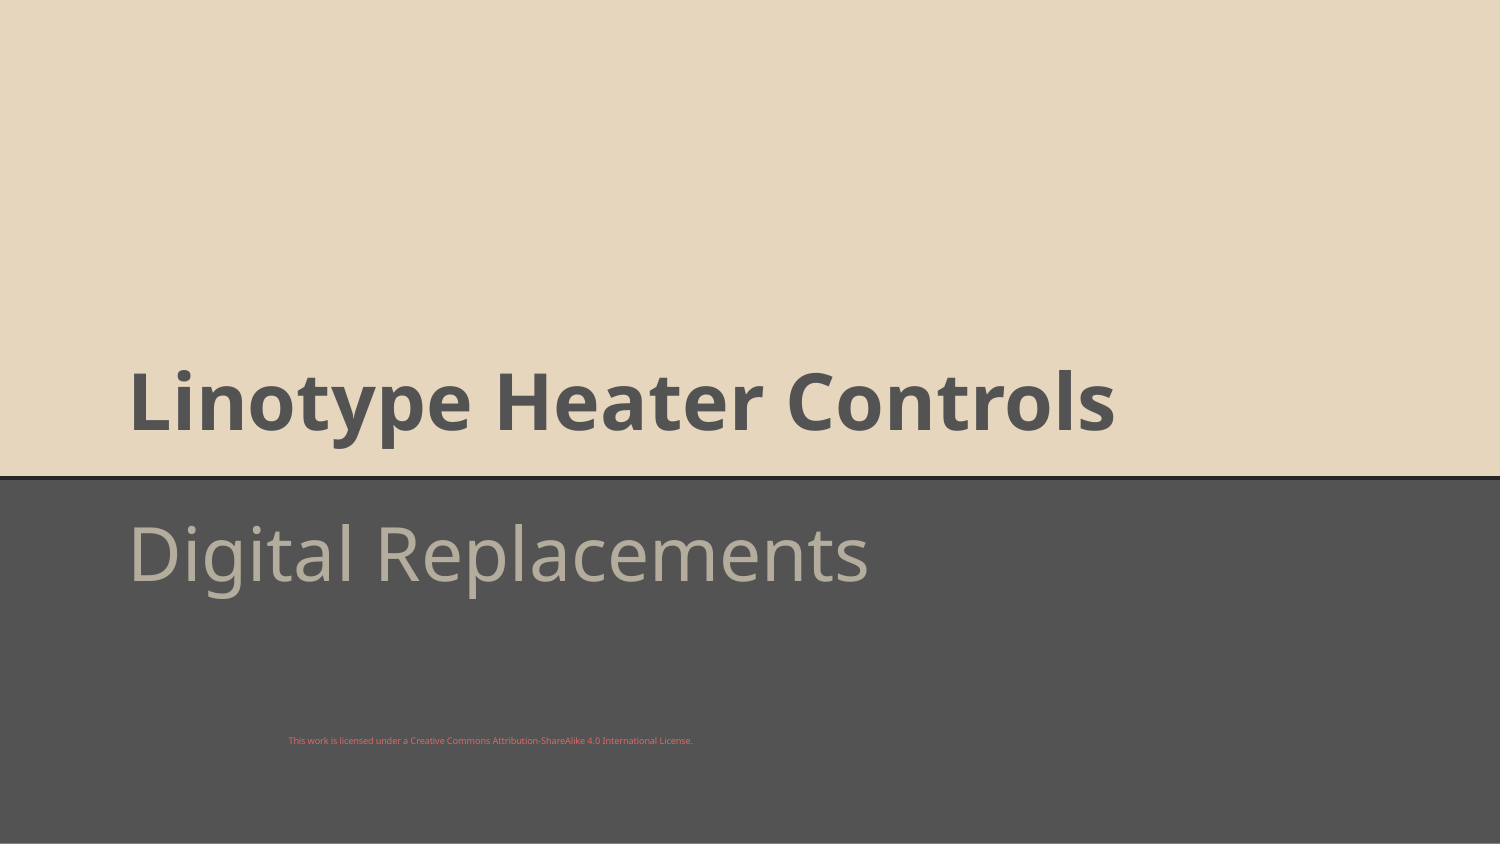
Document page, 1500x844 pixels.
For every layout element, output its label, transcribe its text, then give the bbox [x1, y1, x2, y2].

subtitle Digital Replacements [112, 486, 1388, 642]
text_box This work is licensed under a Creative Commons Attribution-ShareAlike 4.0 International License. [273, 719, 1224, 763]
title Linotype Heater Controls [112, 265, 1388, 469]
